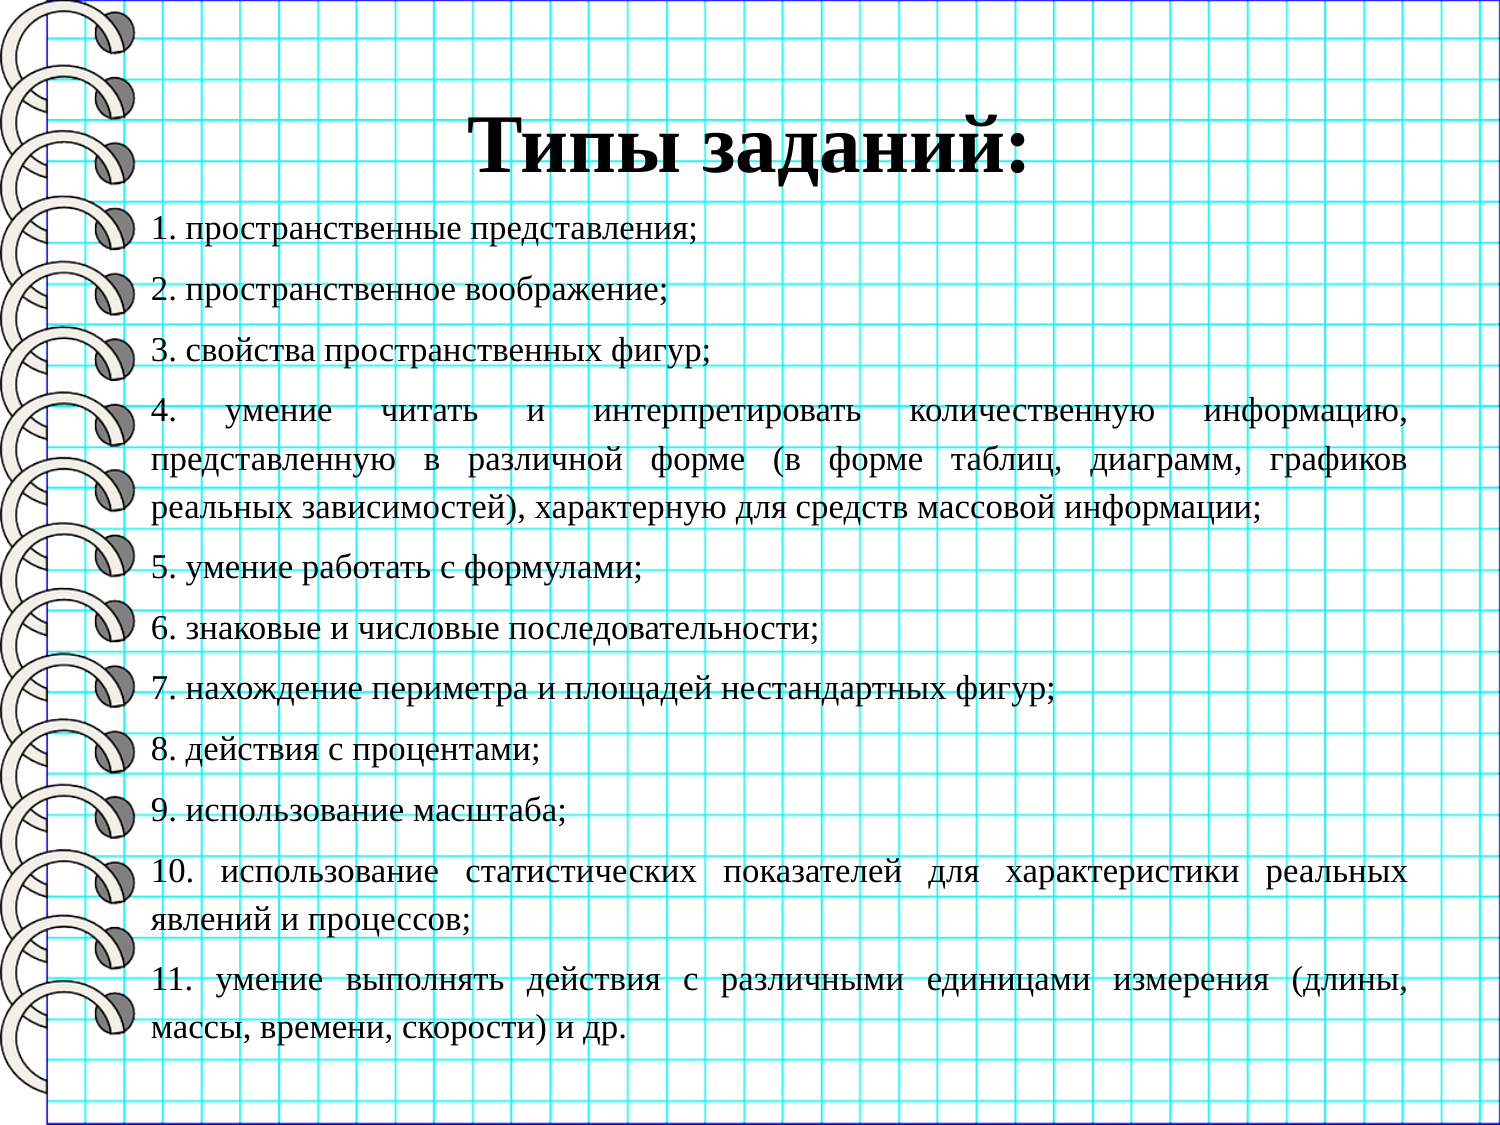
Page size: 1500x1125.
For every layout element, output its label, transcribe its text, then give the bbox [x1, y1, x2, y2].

list 1. пространственные представления; 2. пространственное воображение; 3. свойства пространственных фигур; 4. умение читать и интерпретировать количественную информацию, представленную в различной форме (в форме таблиц, диаграмм, графиков реальных зависимостей), характерную для средств массовой информации; 5. умение работать с формулами; 6. знаковые и числовые последовательности; 7. нахождение периметра и площадей нестандартных фигур; 8. действия с процентами; 9. использование масштаба; 10. использование статистических показателей для характеристики реальных явлений и процессов; 11. умение выполнять действия с различными единицами измерения (длины, массы, времени, скорости) и др. [75, 191, 1425, 1080]
title Типы заданий: [75, 45, 1425, 191]
picture [0, 0, 1500, 1125]
